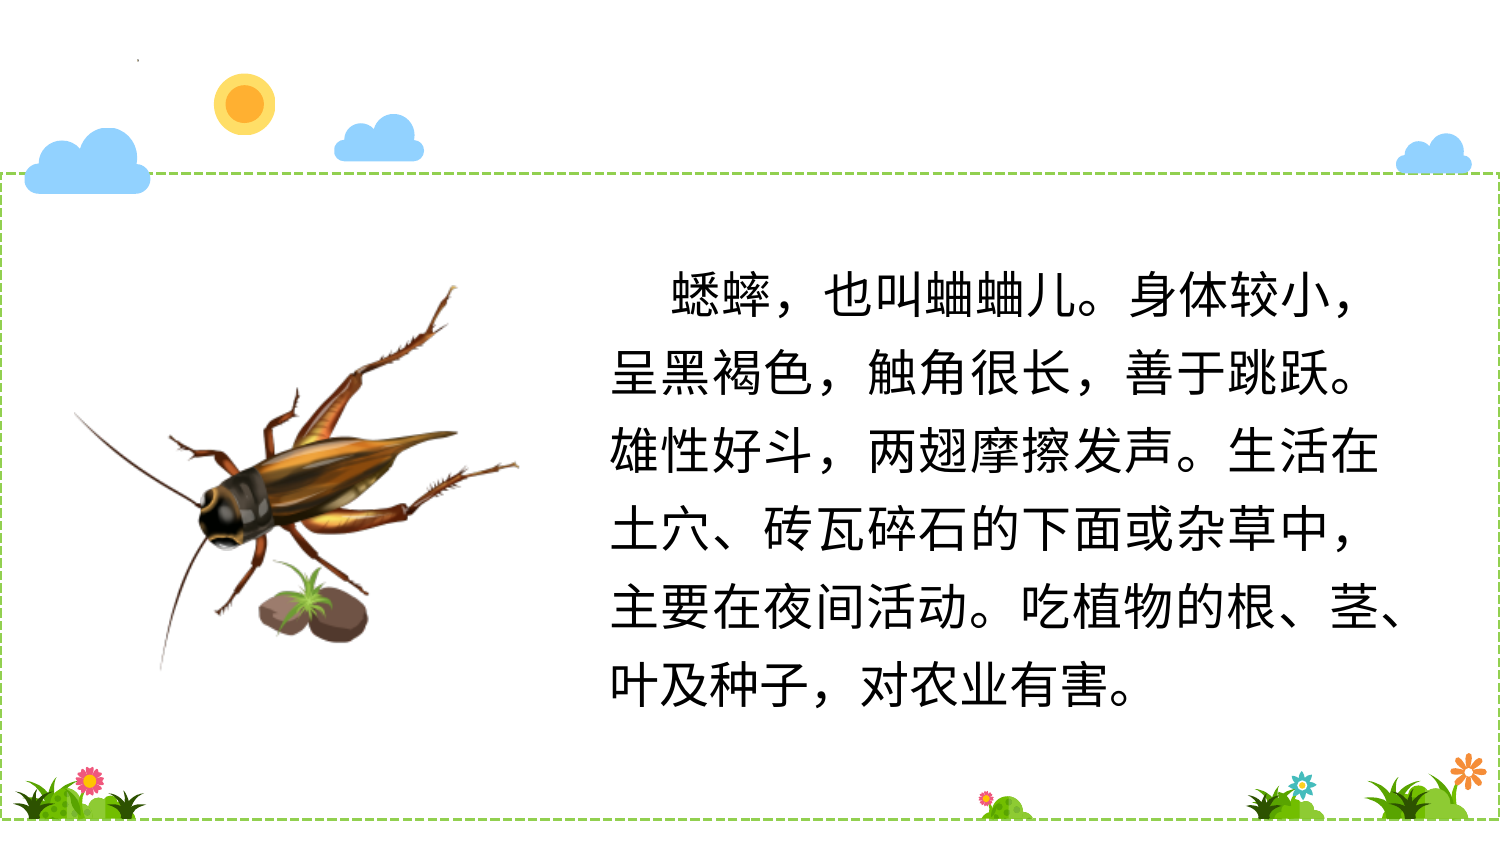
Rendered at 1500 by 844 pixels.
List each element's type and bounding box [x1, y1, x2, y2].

picture [74, 248, 524, 698]
text_box [0, 73, 1500, 820]
